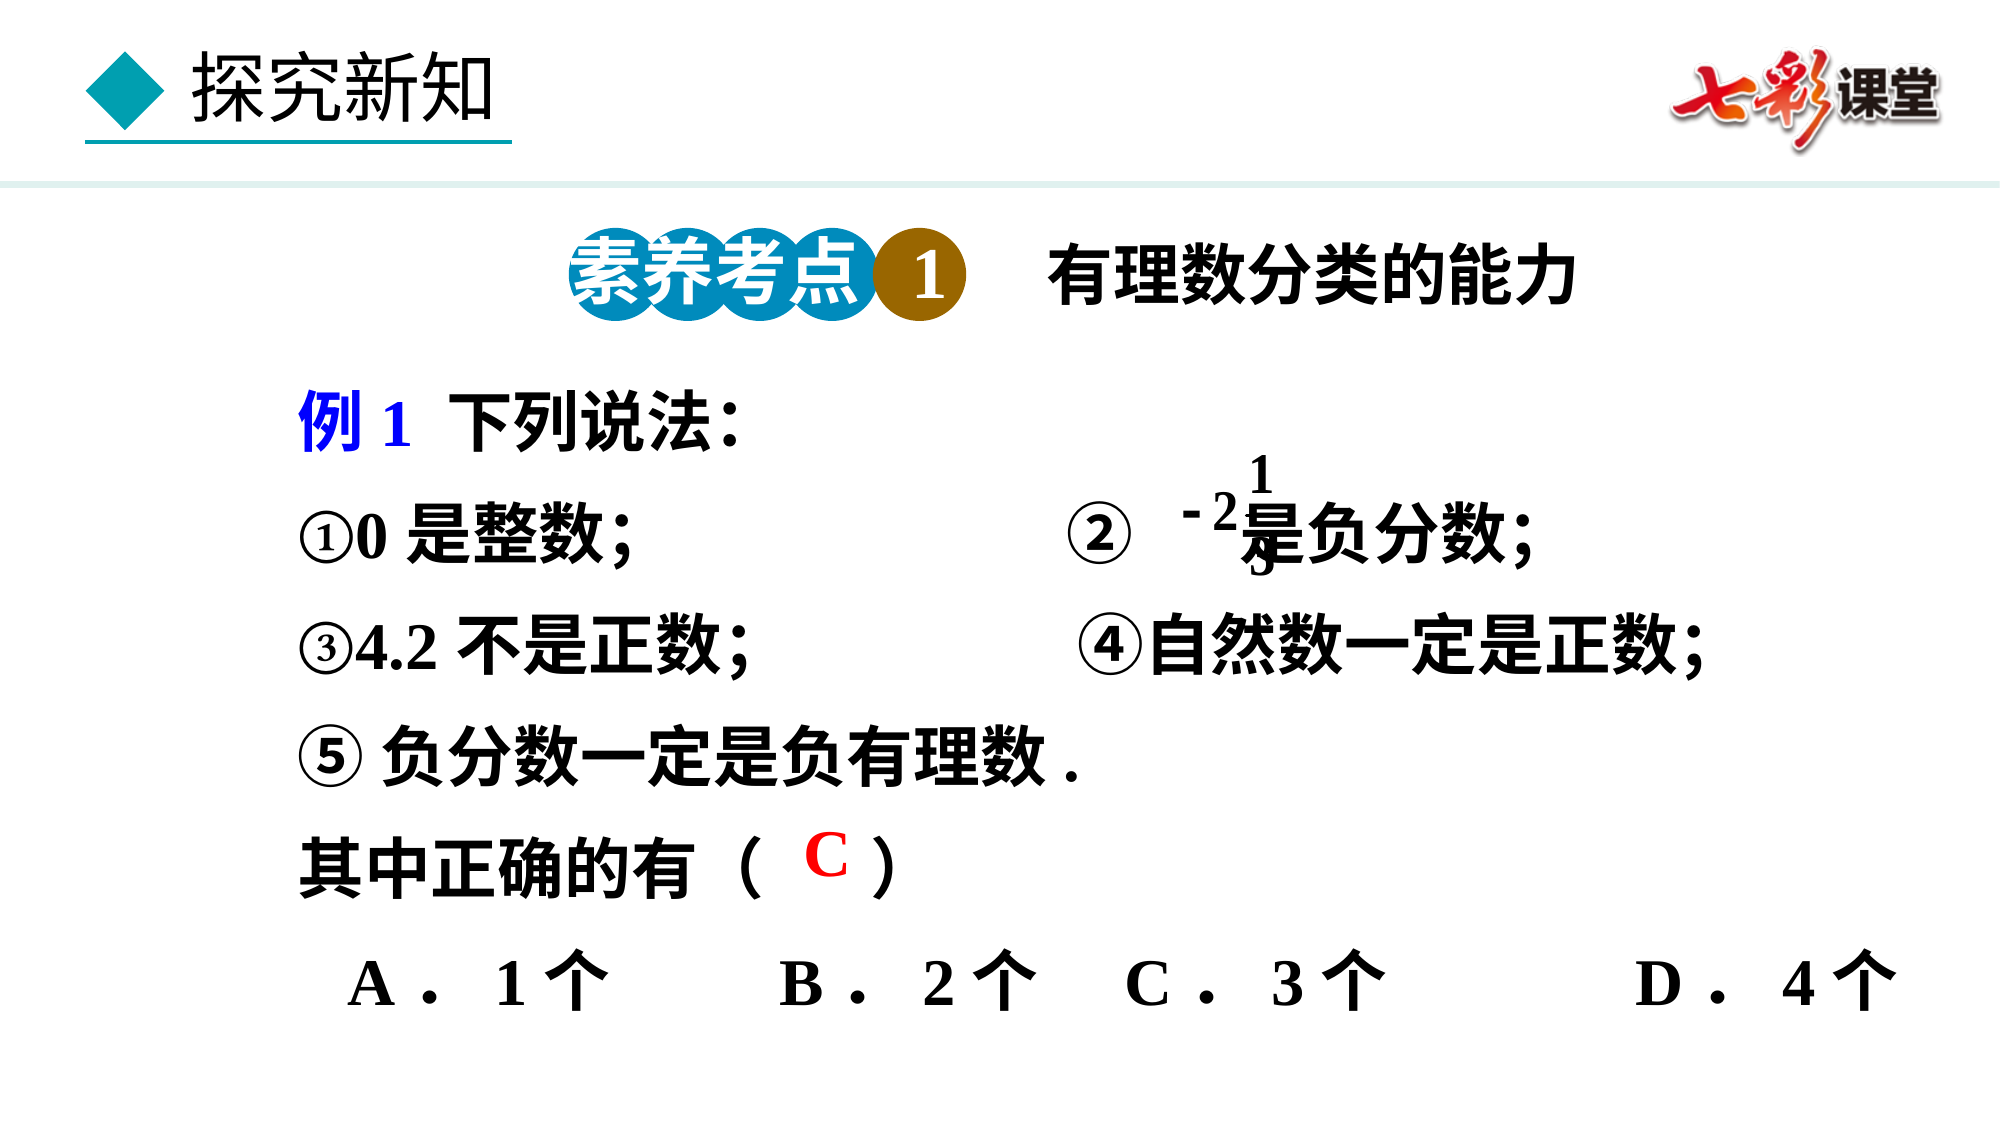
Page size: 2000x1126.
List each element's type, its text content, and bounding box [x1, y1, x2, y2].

text_box C [783, 799, 878, 900]
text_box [1174, 434, 1290, 589]
picture [1666, 42, 1948, 157]
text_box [553, 217, 1600, 322]
text_box 例1 下列说法： ①0是整数； ② 是负分数； ③4.2不是正数； ④自然数一定是正数； ⑤负分数一定是负有理数. 其中正确的有（ ） A．1个 B．2个 C．3个 D．4个 [277, 337, 1933, 1029]
